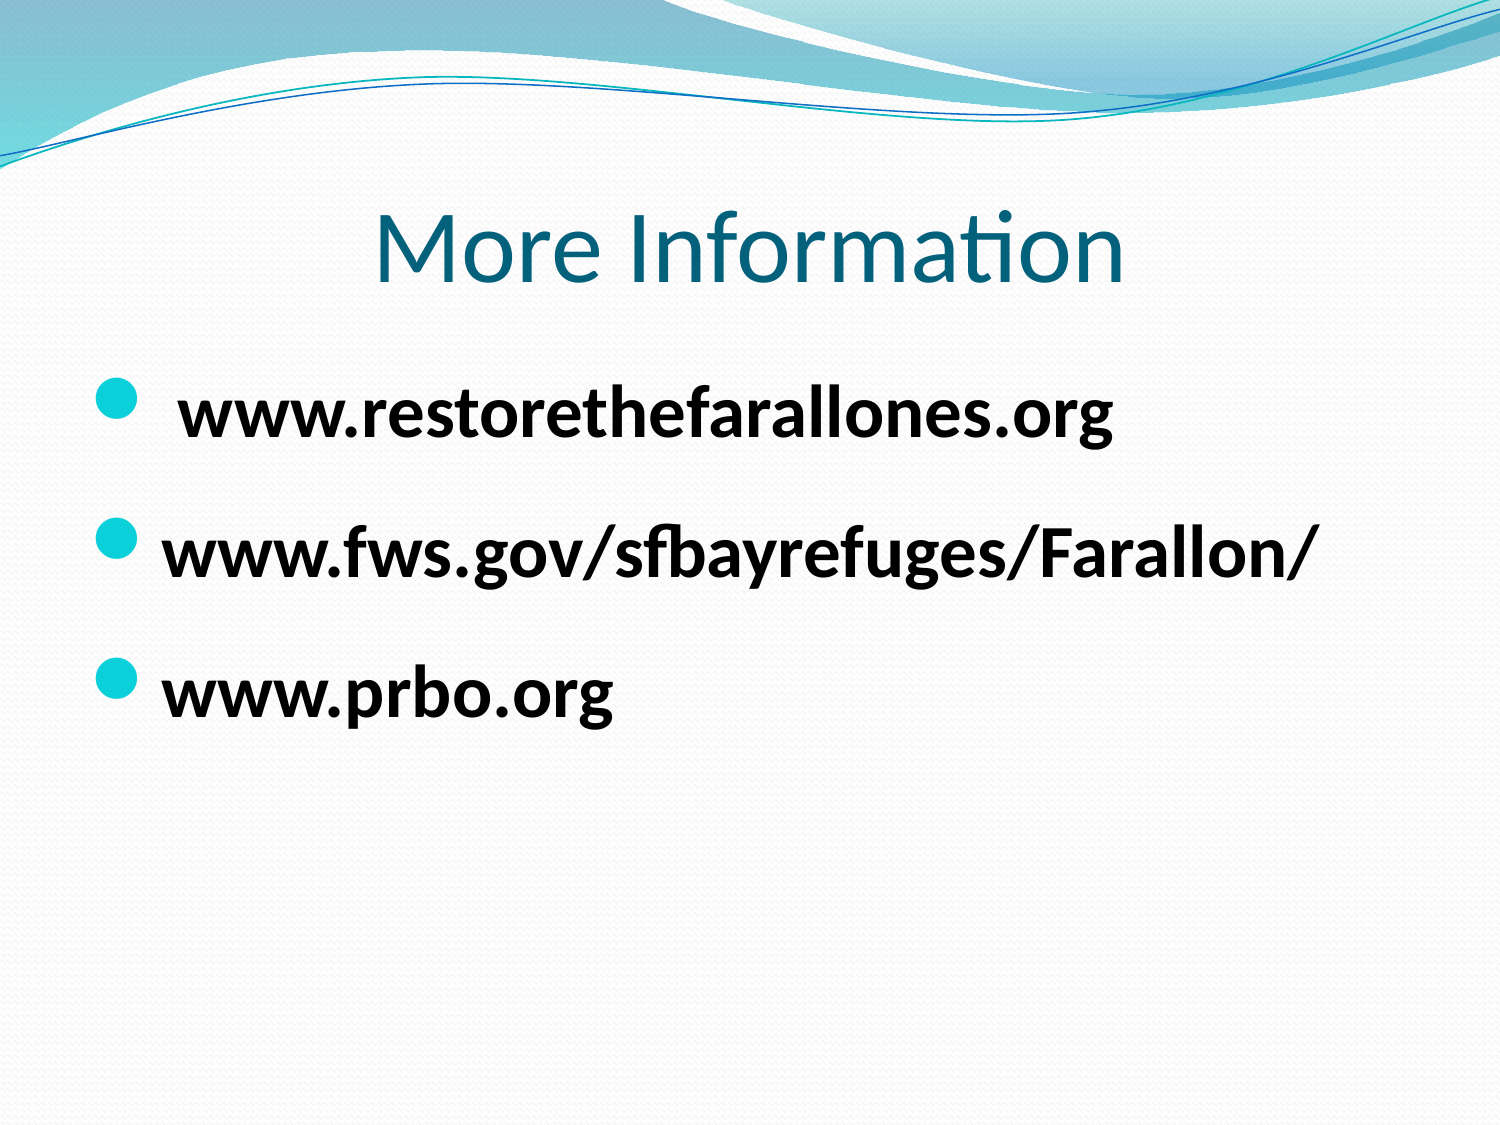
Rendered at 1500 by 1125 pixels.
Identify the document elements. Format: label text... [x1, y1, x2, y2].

title More Information [75, 115, 1425, 303]
list www.restorethefarallones.org www.fws.gov/sfbayrefuges/Farallon/ www.prbo.org [75, 354, 1425, 813]
